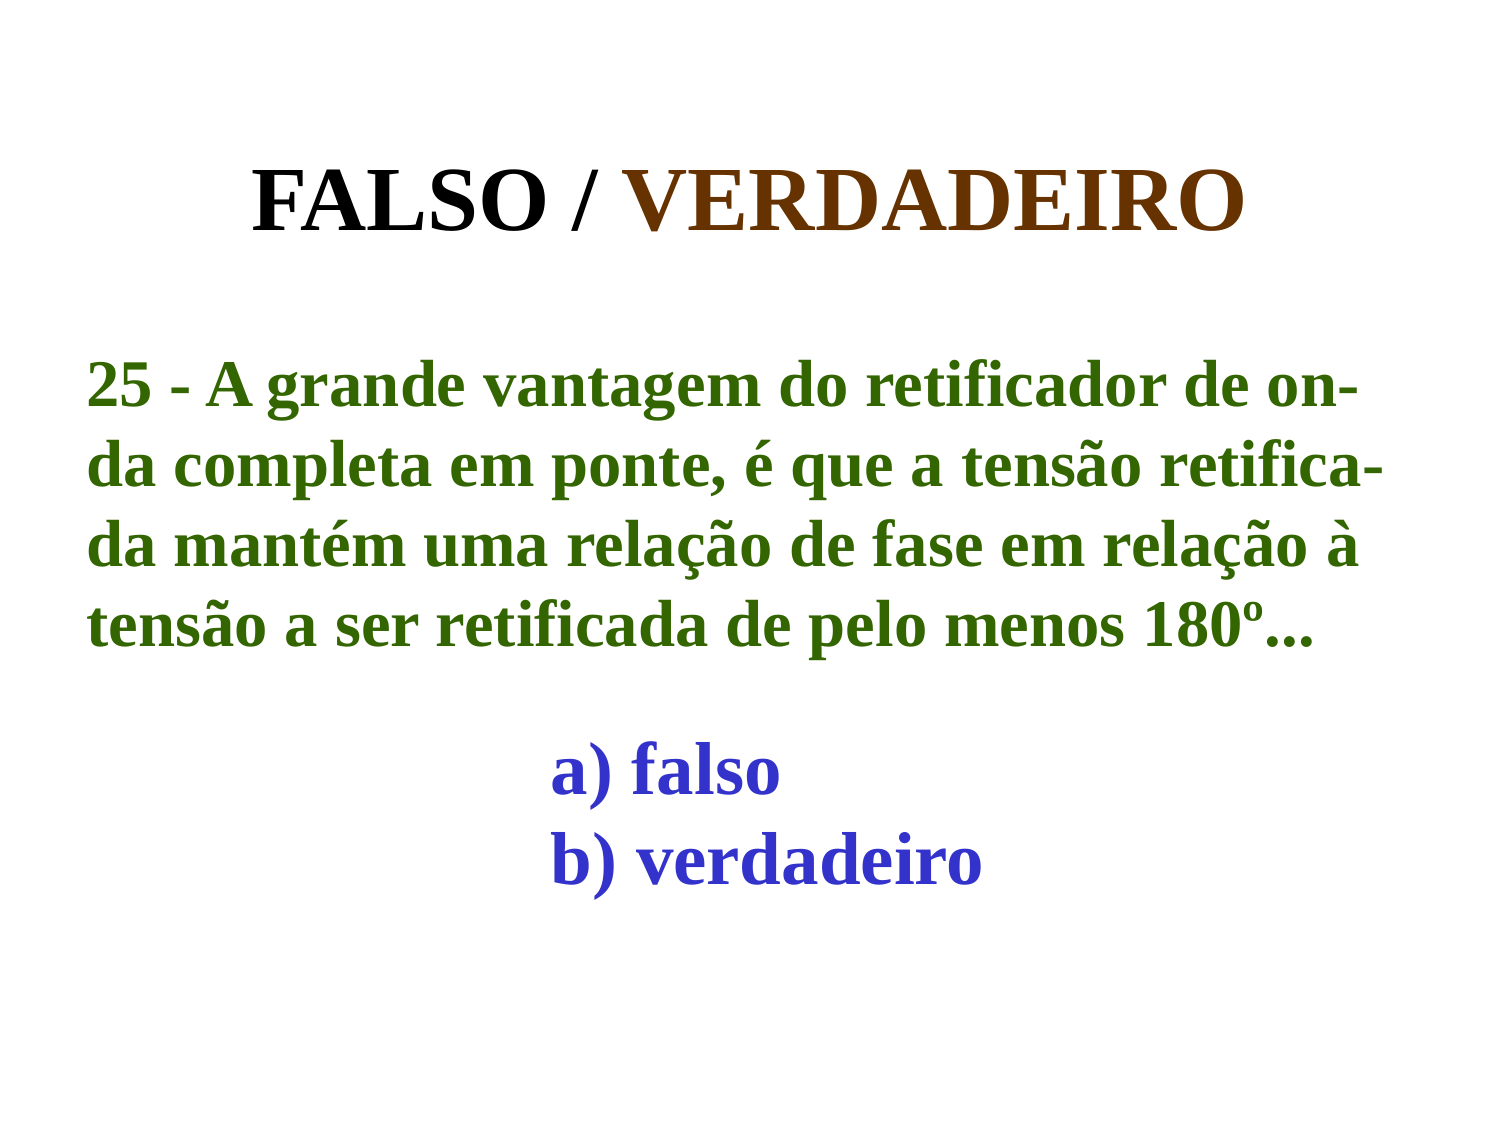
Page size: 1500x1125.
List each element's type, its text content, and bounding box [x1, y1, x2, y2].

text_box 25 - A grande vantagem do retificador de on- da completa em ponte, é que a tensão retifica- da mantém uma relação de fase em relação à tensão a ser retificada de pelo menos 180º... [71, 332, 1402, 668]
title FALSO / VERDADEIRO [112, 99, 1388, 288]
text_box a) falso b) verdadeiro [535, 712, 1000, 908]
